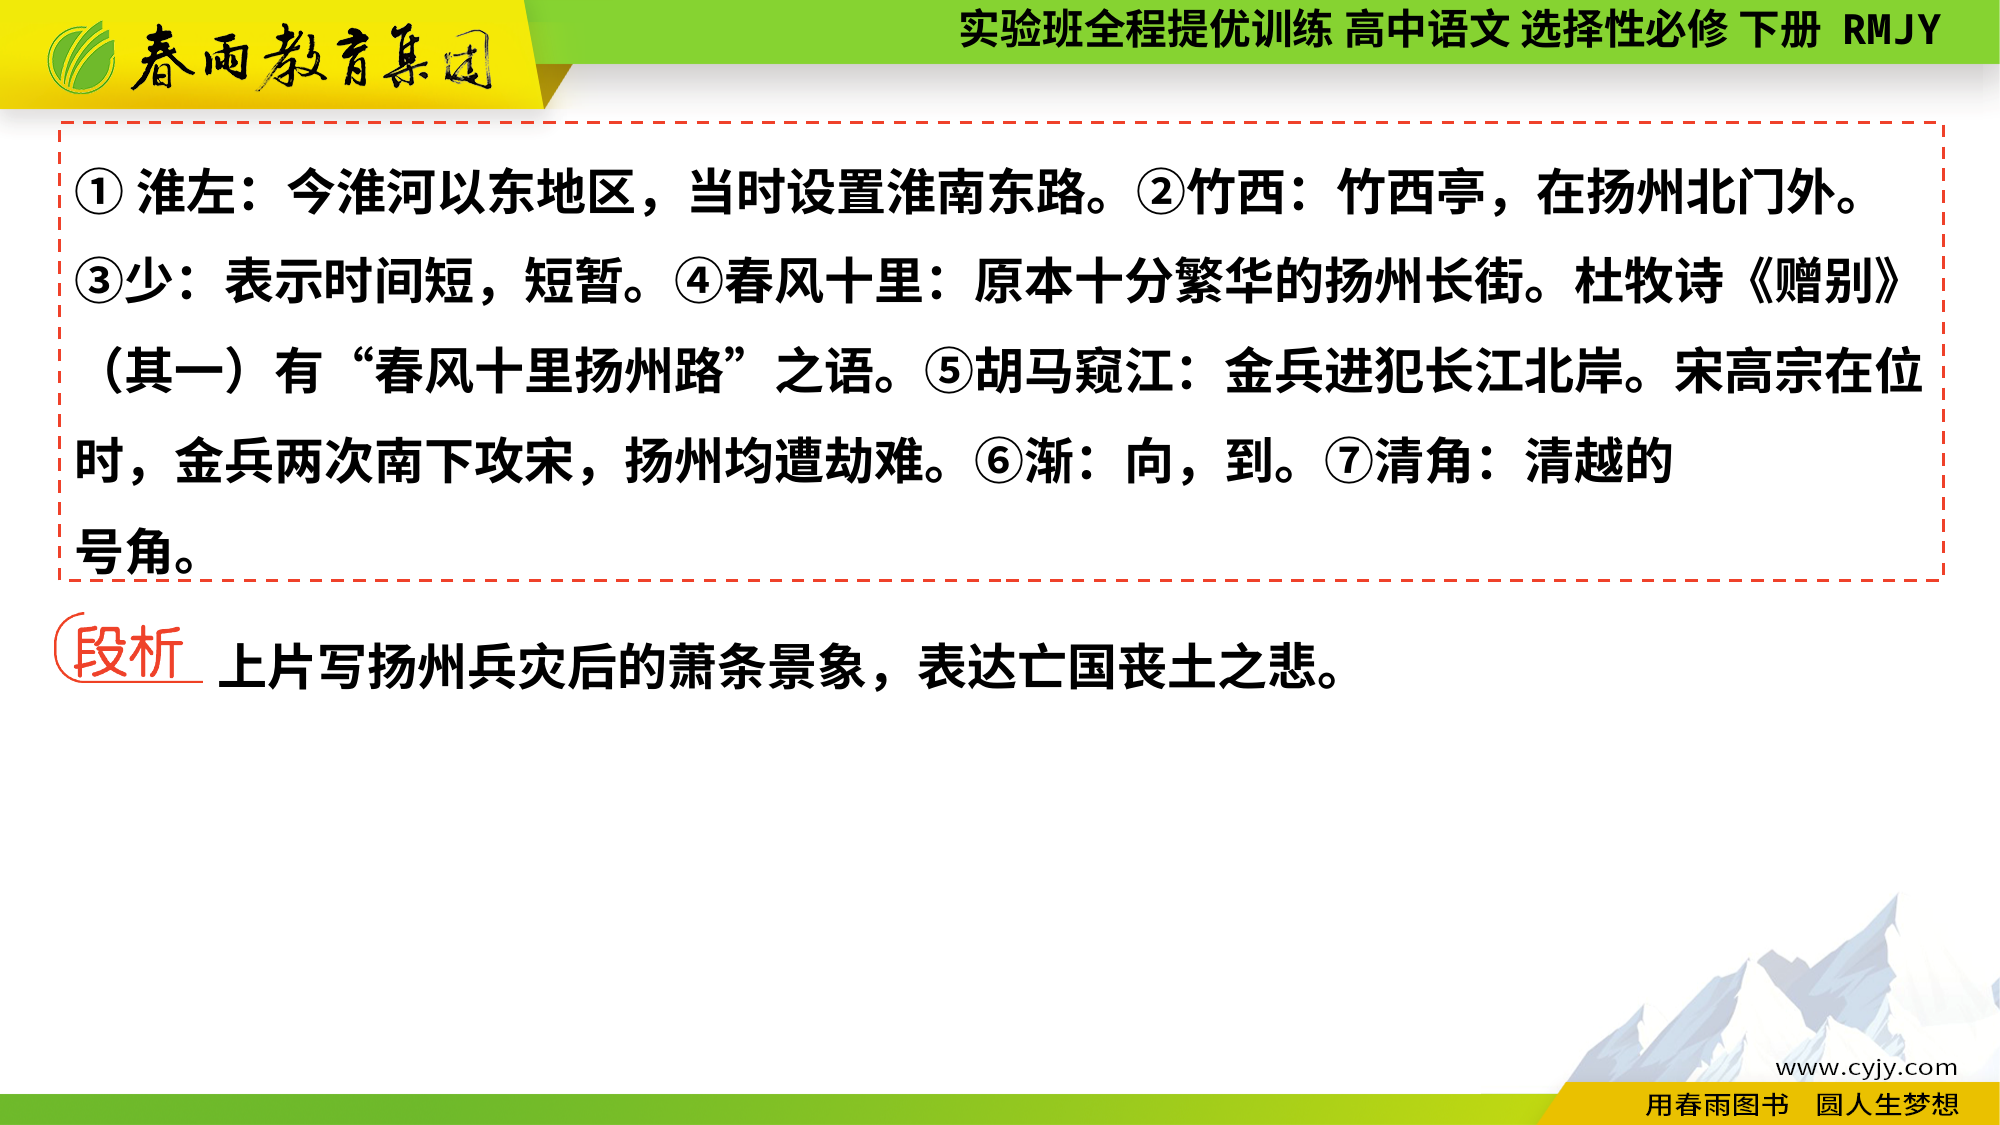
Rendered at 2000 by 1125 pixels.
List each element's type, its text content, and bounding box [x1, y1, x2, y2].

text_box 上片写扬州兵灾后的萧条景象，表达亡国丧土之悲。 [202, 597, 1944, 703]
picture [0, 0, 2000, 1125]
list ①淮左：今淮河以东地区，当时设置淮南东路。②竹西：竹西亭，在扬州北门外。③少：表示时间短，短暂。④春风十里：原本十分繁华的扬州长街。杜牧诗《赠别》（其一）有“春风十里扬州路”之语。⑤胡马窥江：金兵进犯长江北岸。宋高宗在位时，金兵两次南下攻宋，扬州均遭劫难。⑥渐：向，到。⑦清角：清越的 号角。 [59, 122, 1944, 581]
